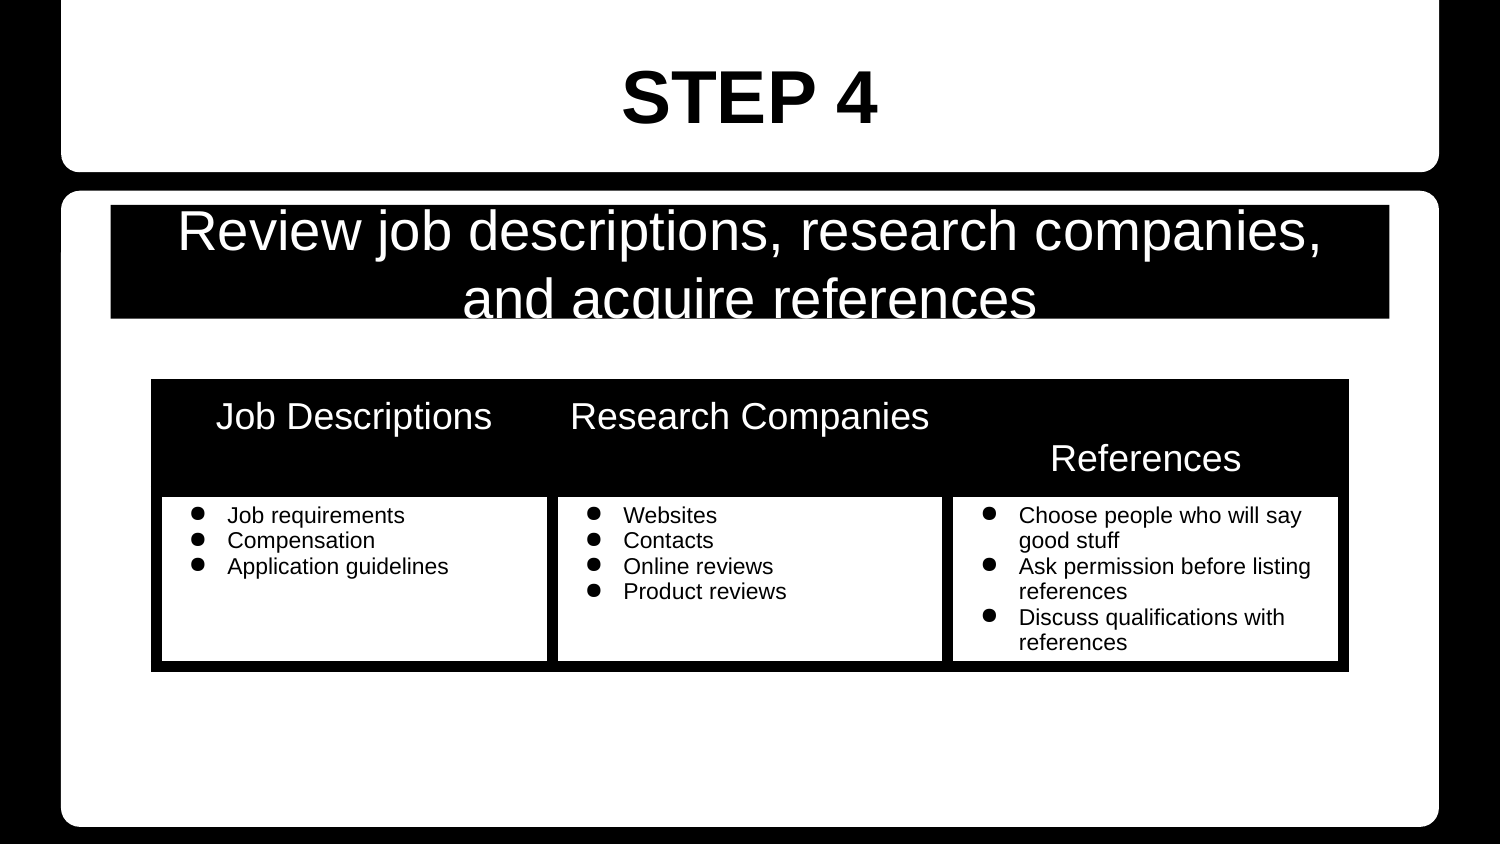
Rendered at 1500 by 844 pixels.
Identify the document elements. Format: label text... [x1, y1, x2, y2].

table_header Job Descriptions [162, 390, 547, 486]
table_cell Job requirements Compensation Application guidelines [162, 497, 547, 661]
title STEP 4 [75, 22, 1425, 164]
table_header References [953, 390, 1338, 486]
table_cell Choose people who will say good stuff Ask permission before listing references Discuss qualifications with references [953, 497, 1338, 661]
table_header Research Companies [558, 390, 942, 486]
table_cell Websites Contacts Online reviews Product reviews [558, 497, 942, 661]
list Review job descriptions, research companies, and acquire references [110, 204, 1390, 319]
